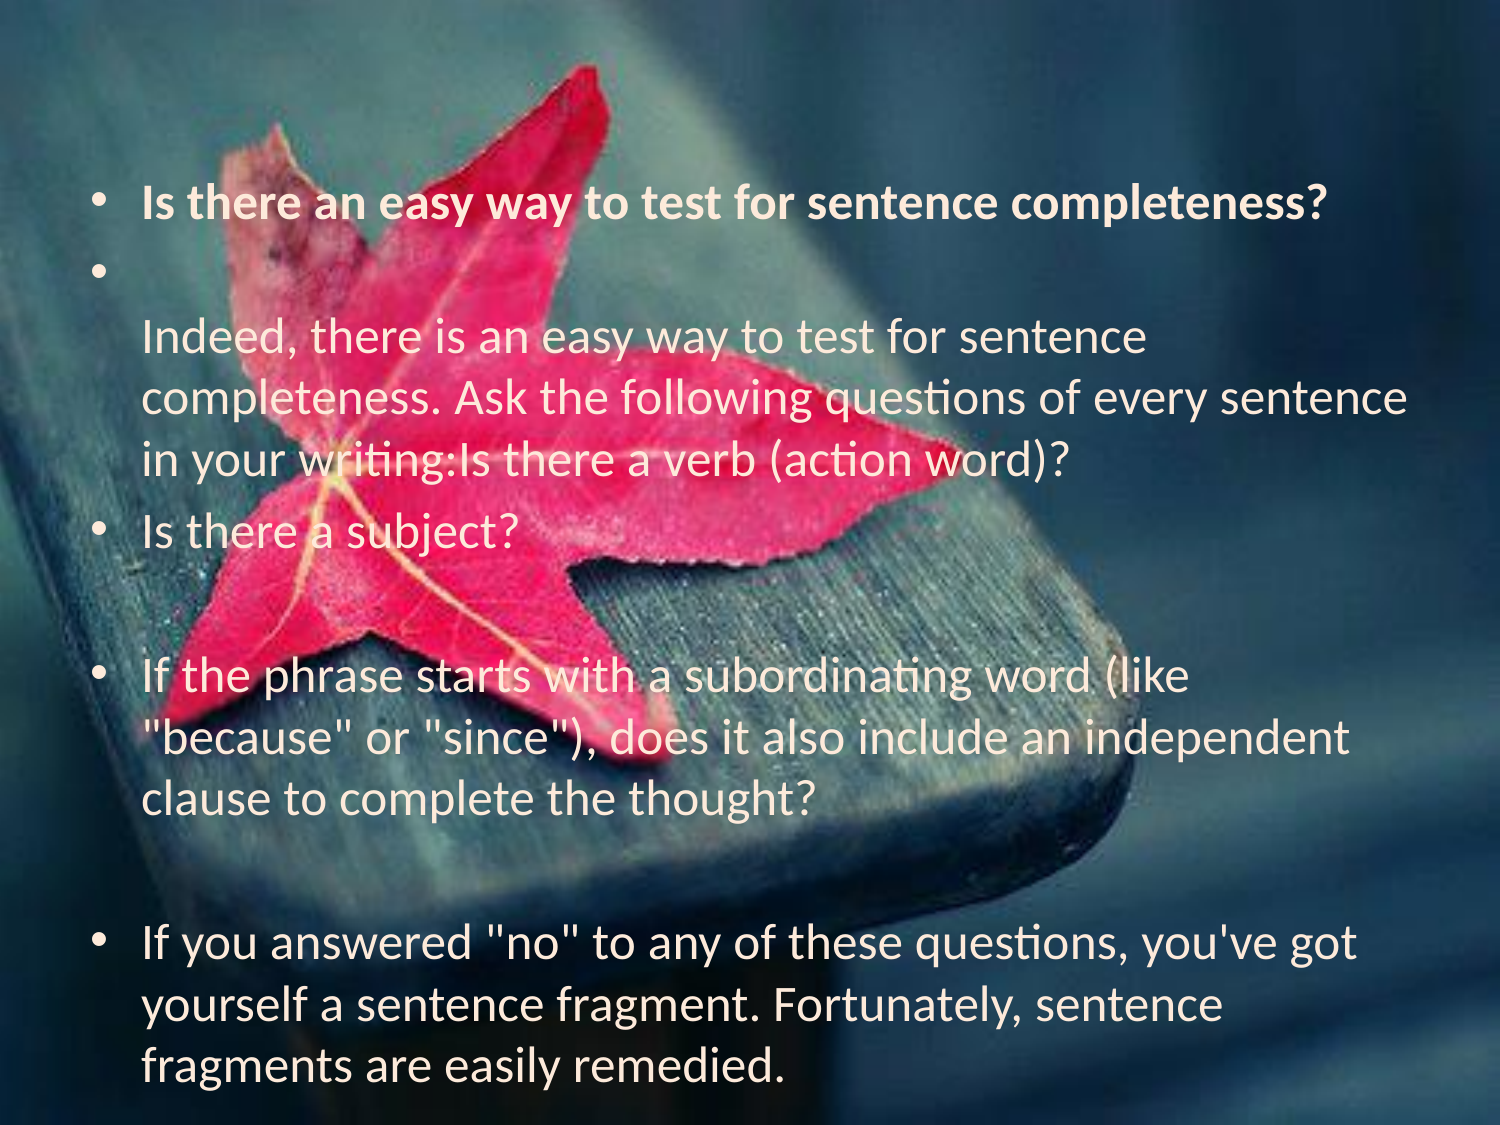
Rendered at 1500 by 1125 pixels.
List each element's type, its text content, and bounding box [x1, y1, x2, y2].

picture [0, 0, 1500, 1125]
list Is there an easy way to test for sentence completeness? Indeed, there is an easy way to test for sentence completeness. Ask the following questions of every sentence in your writing:Is there a verb (action word)? Is there a subject? If the phrase starts with a subordinating word (like "because" or "since"), does it also include an independent clause to complete the thought? If you answered "no" to any of these questions, you've got yourself a sentence fragment. Fortunately, sentence fragments are easily remedied. [75, 160, 1425, 1106]
